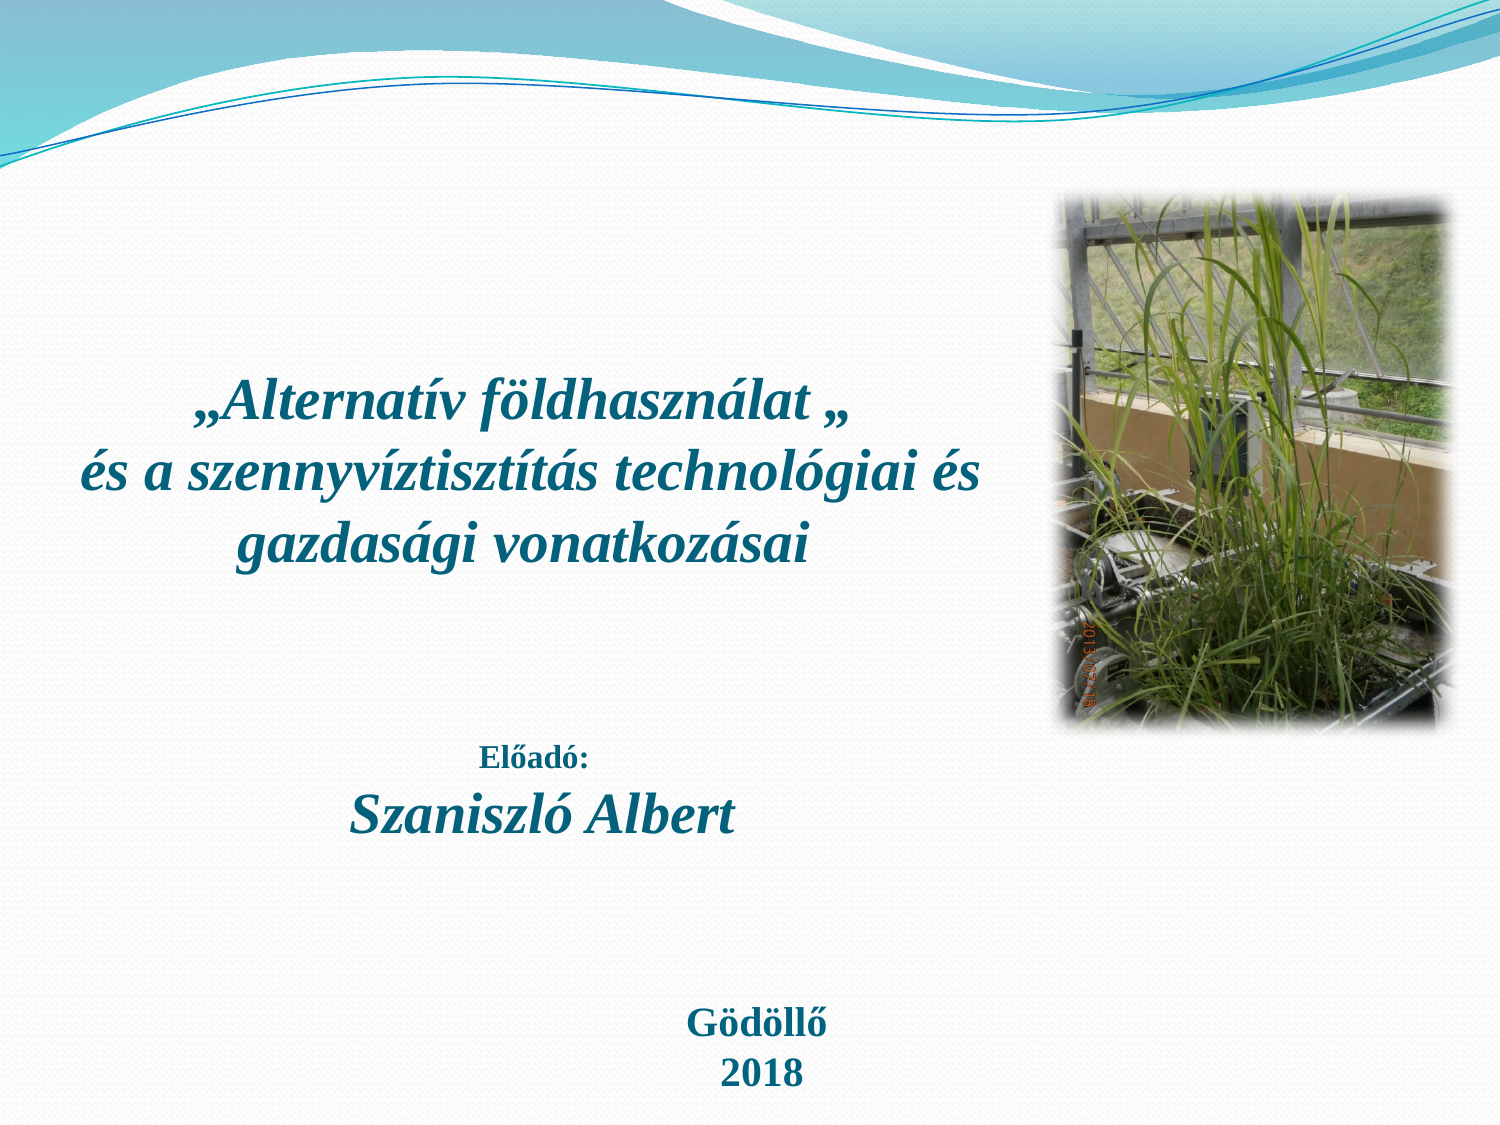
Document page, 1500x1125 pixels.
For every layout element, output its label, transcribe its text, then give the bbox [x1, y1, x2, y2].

picture [1045, 184, 1462, 740]
text_box Gödöllő 2018 [0, 987, 1500, 1094]
list Előadó: Szaniszló Albert [0, 727, 1069, 917]
title „Alternatív földhasználat „ és a szennyvíztisztítás technológiai és gazdasági vonatkozásai [0, 278, 1038, 646]
